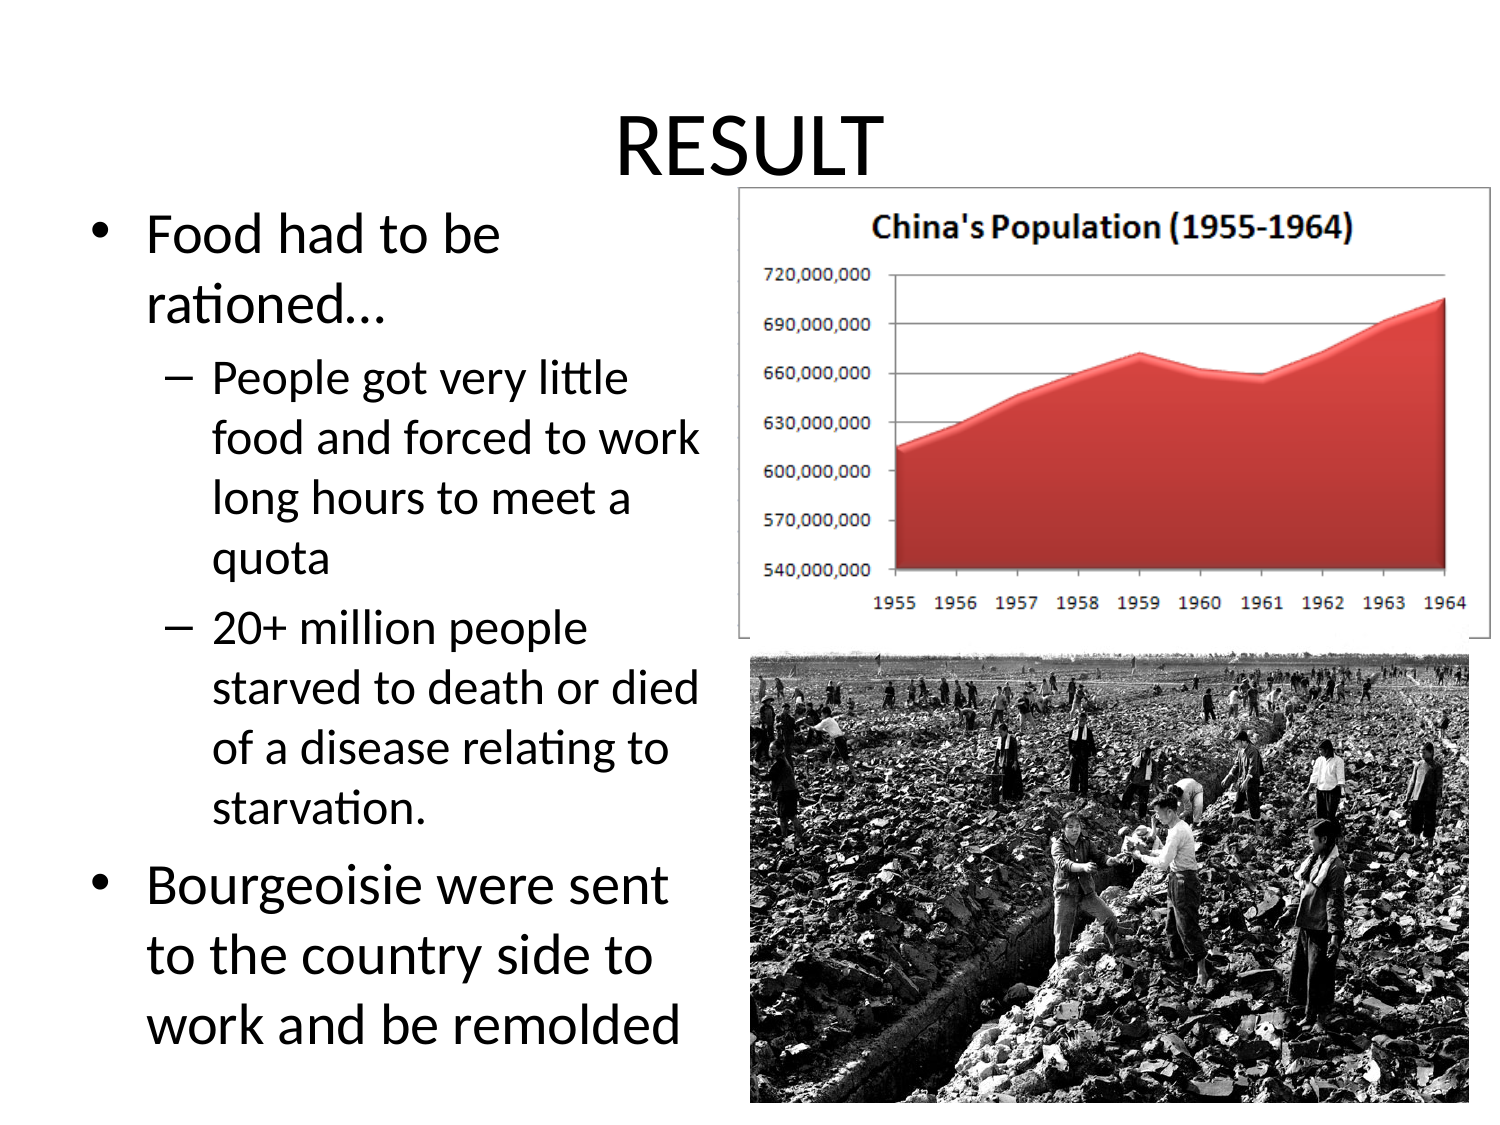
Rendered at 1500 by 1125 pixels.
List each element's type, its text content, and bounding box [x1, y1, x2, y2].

list Food had to be rationed… People got very little food and forced to work long hours to meet a quota 20+ million people starved to death or died of a disease relating to starvation. Bourgeoisie were sent to the country side to work and be remolded [75, 187, 738, 1113]
title RESULT [75, 45, 1425, 187]
picture [737, 187, 1491, 1104]
